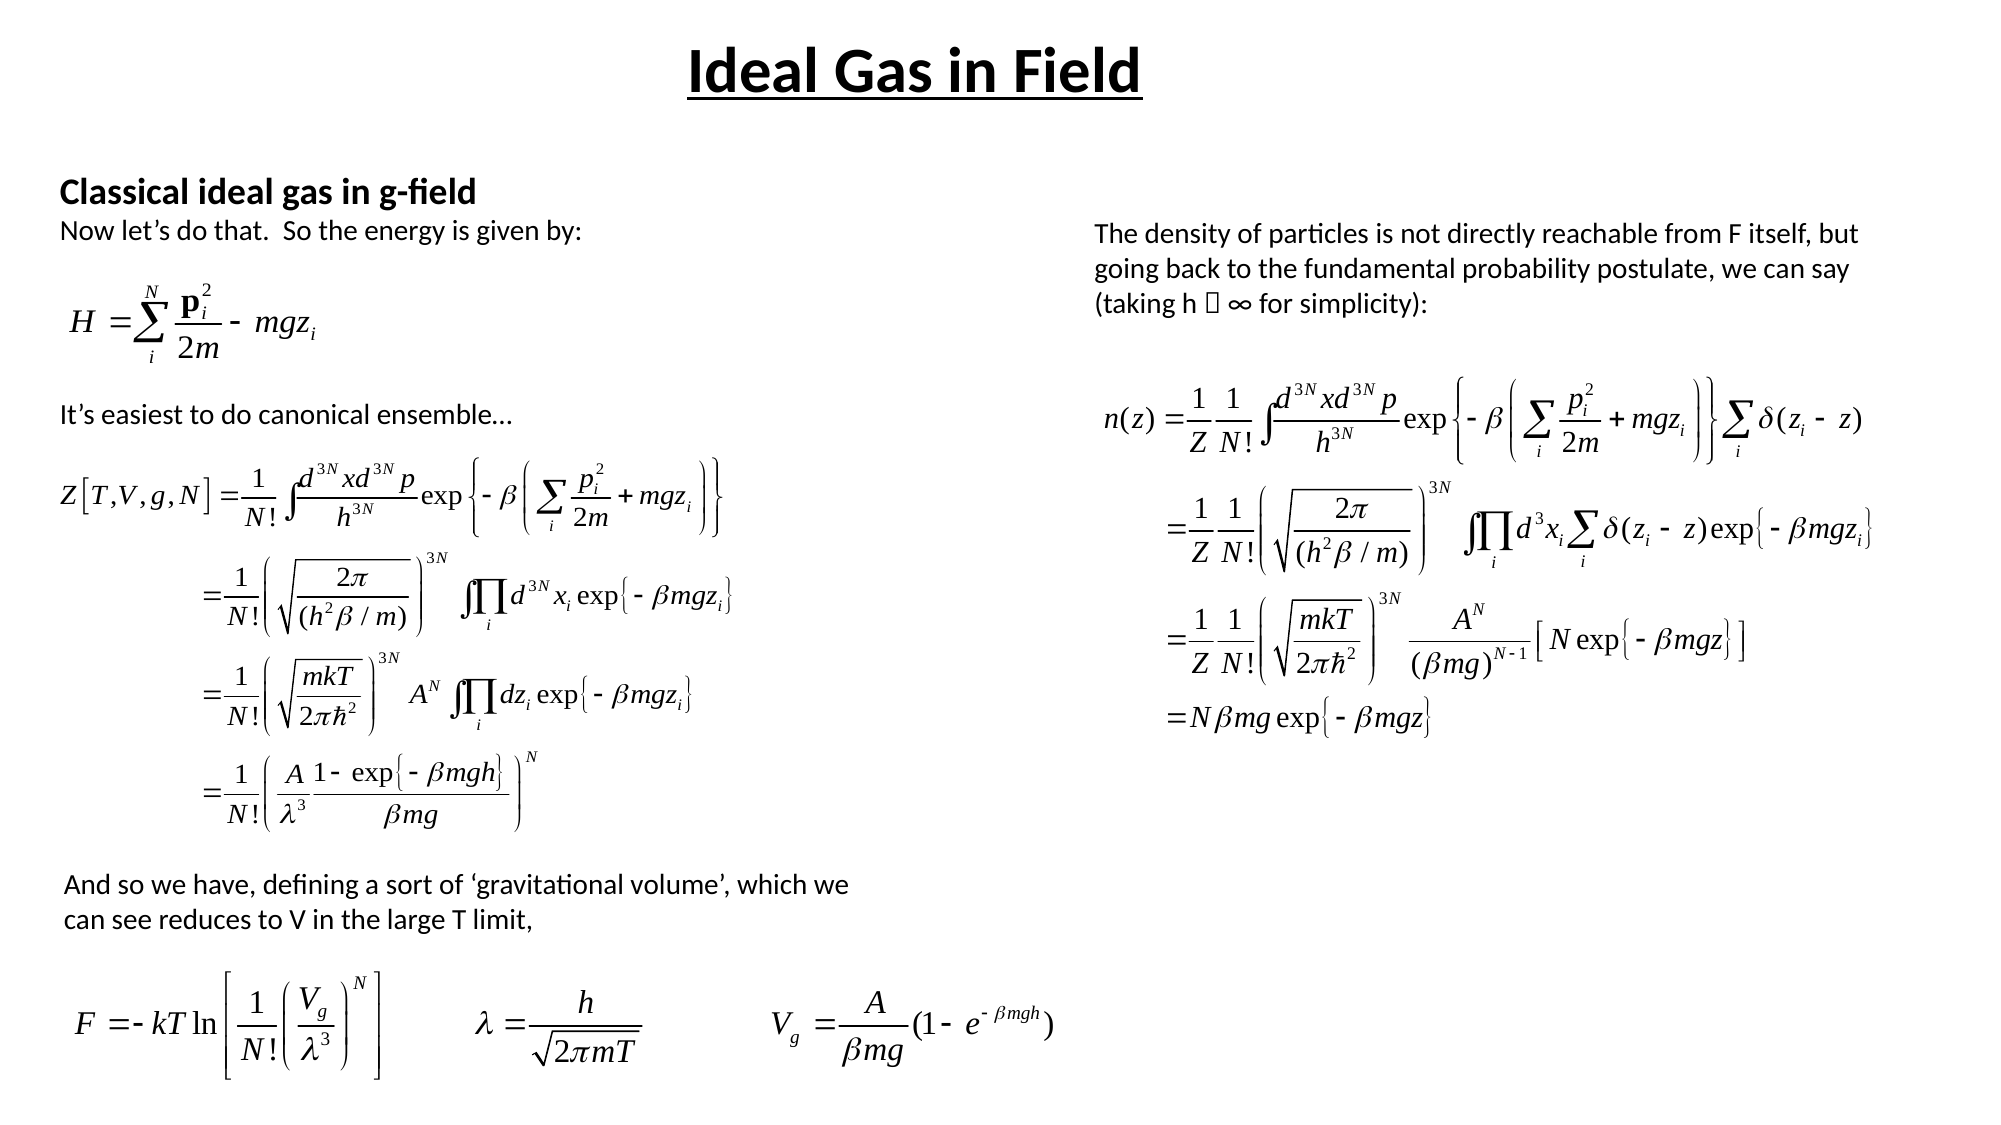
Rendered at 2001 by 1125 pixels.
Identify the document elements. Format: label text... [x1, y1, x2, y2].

text_box Classical ideal gas in g-field Now let’s do that. So the energy is given by: [45, 159, 638, 254]
text_box The density of particles is not directly reachable from F itself, but going back to the fundamental probability postulate, we can say (taking h  ∞ for simplicity): [1079, 207, 1900, 327]
text_box And so we have, defining a sort of ‘gravitational volume’, which we can see reduces to V in the large T limit, [49, 857, 869, 943]
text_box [68, 965, 1060, 1087]
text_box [1099, 370, 1883, 744]
title Ideal Gas in Field [670, 27, 1160, 114]
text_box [55, 452, 742, 839]
text_box It’s easiest to do canonical ensemble… [45, 388, 751, 438]
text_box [63, 274, 325, 371]
